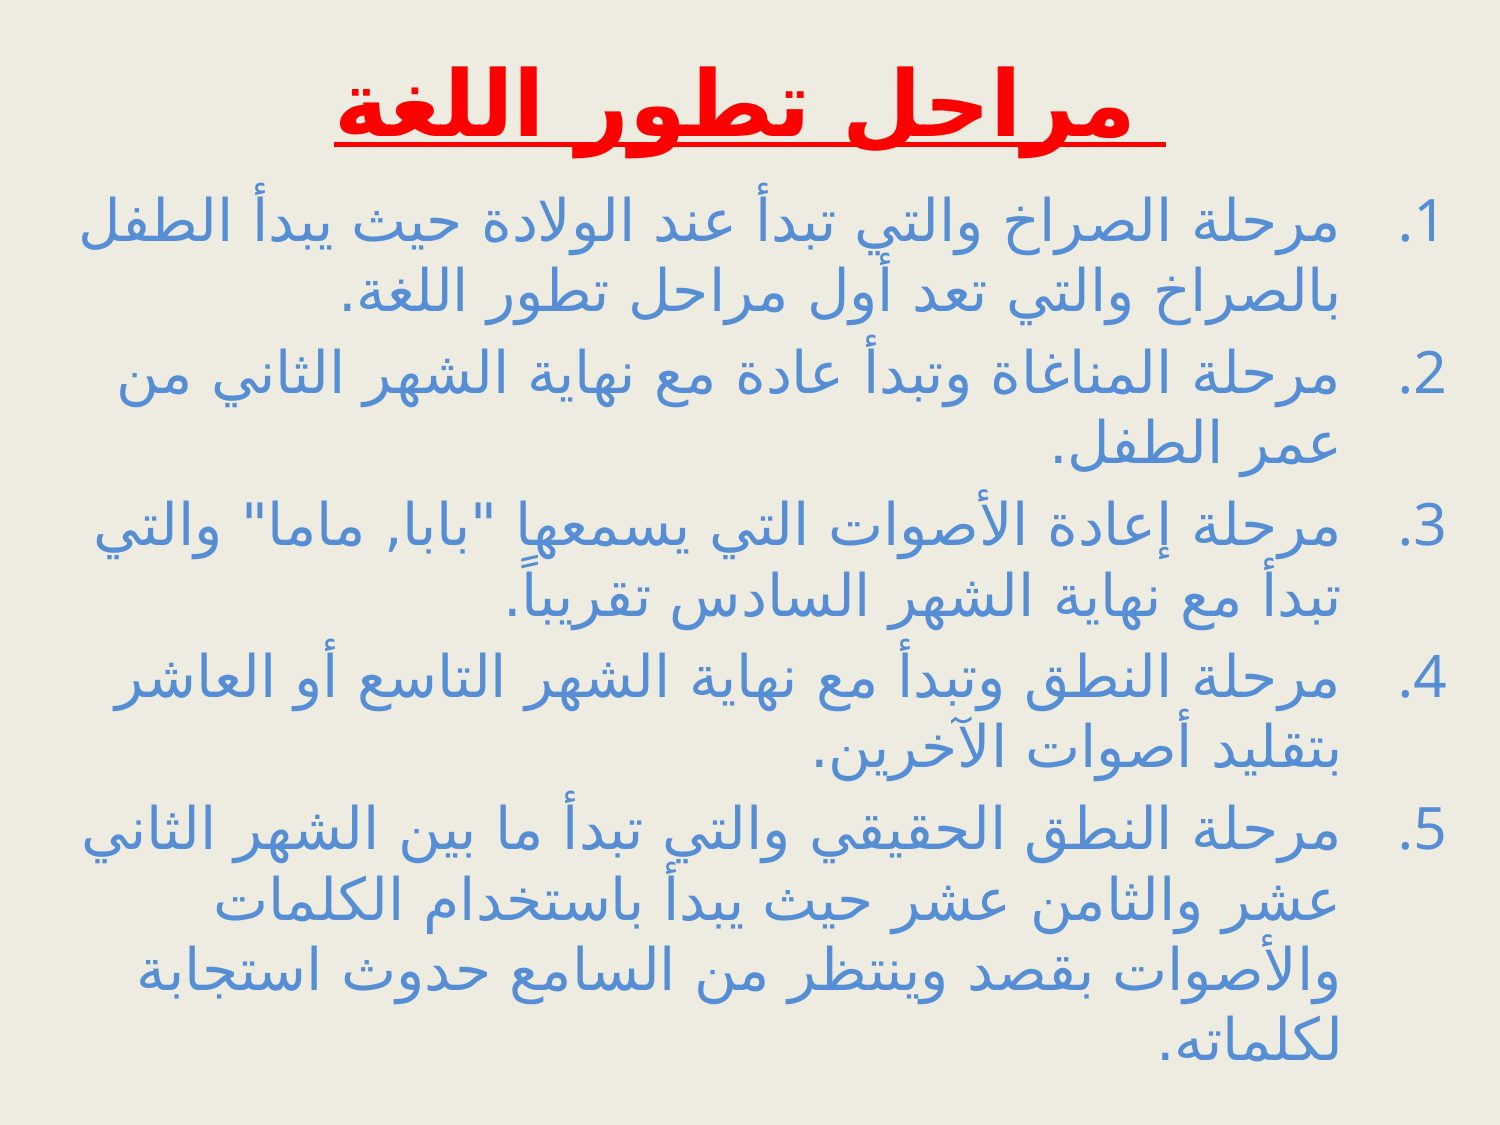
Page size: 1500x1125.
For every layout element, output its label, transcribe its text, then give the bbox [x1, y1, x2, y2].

subtitle مرحلة الصراخ والتي تبدأ عند الولادة حيث يبدأ الطفل بالصراخ والتي تعد أول مراحل تطور اللغة. مرحلة المناغاة وتبدأ عادة مع نهاية الشهر الثاني من عمر الطفل. مرحلة إعادة الأصوات التي يسمعها "بابا, ماما" والتي تبدأ مع نهاية الشهر السادس تقريباً. مرحلة النطق وتبدأ مع نهاية الشهر التاسع أو العاشر بتقليد أصوات الآخرين. مرحلة النطق الحقيقي والتي تبدأ ما بين الشهر الثاني عشر والثامن عشر حيث يبدأ باستخدام الكلمات والأصوات بقصد وينتظر من السامع حدوث استجابة لكلماته. [46, 175, 1454, 1090]
title مراحل تطور اللغة [112, 35, 1388, 164]
